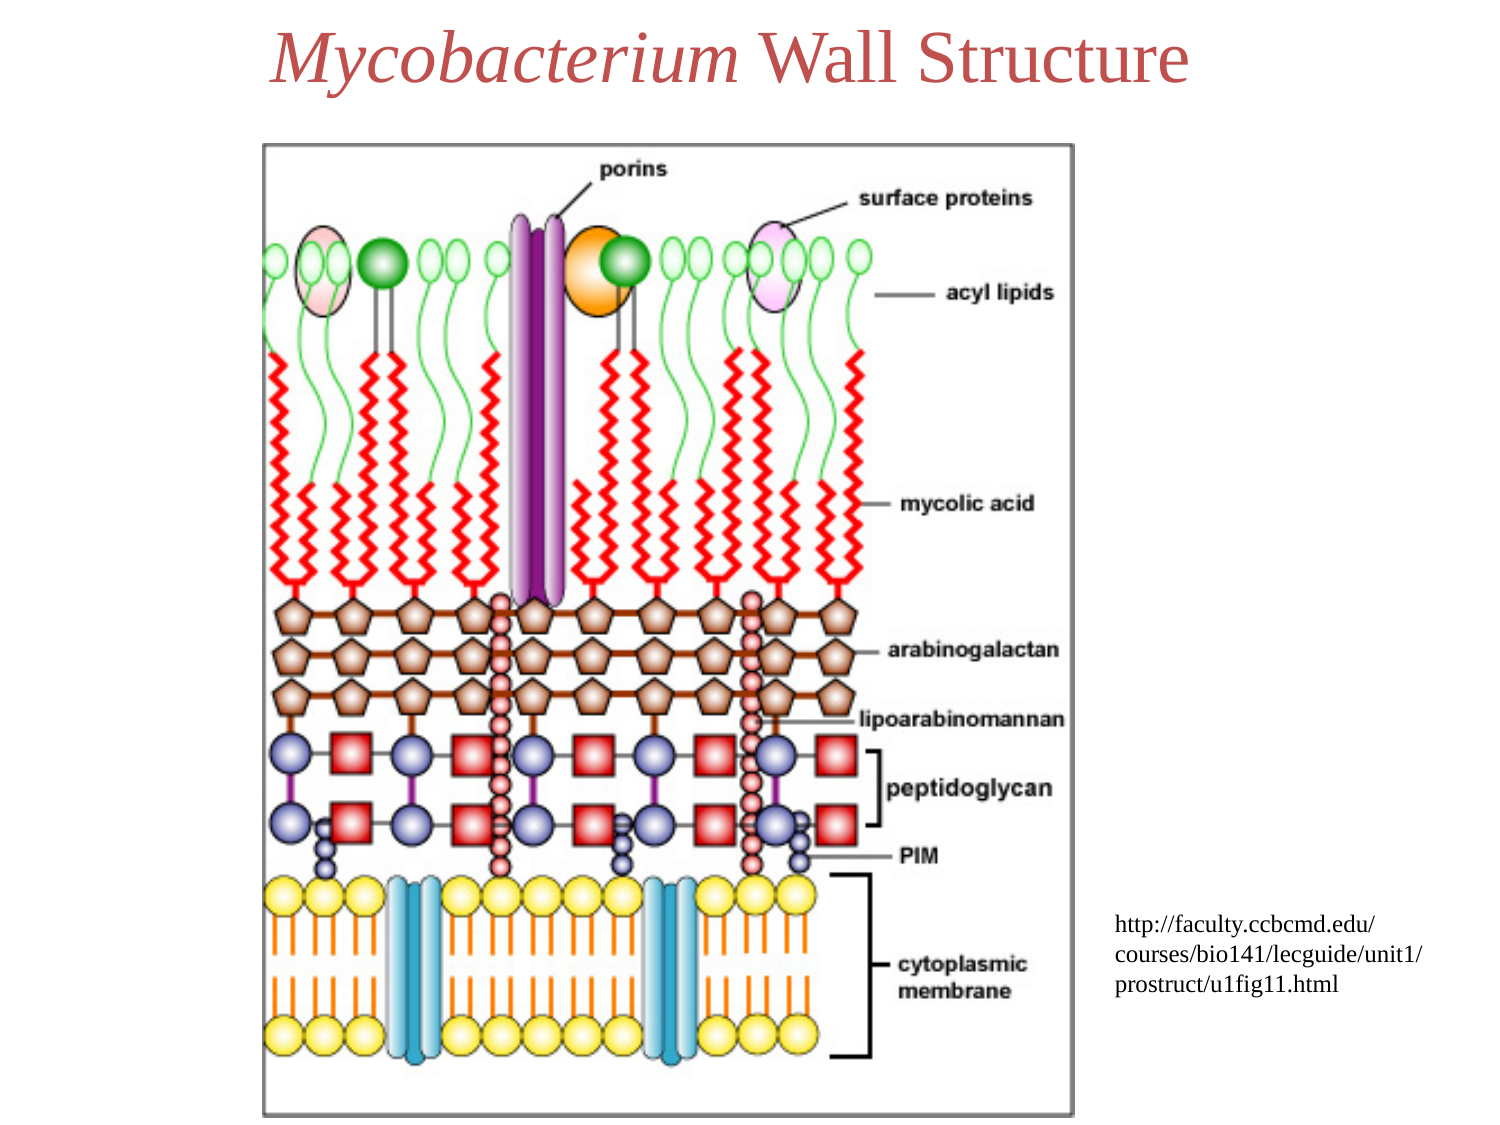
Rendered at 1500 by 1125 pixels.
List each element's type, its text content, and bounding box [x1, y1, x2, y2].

picture [262, 143, 1076, 1118]
text_box http://faculty.ccbcmd.edu/courses/bio141/lecguide/unit1/prostruct/u1fig11.html [1099, 900, 1463, 1005]
text_box Mycobacterium Wall Structure [174, 0, 1288, 105]
